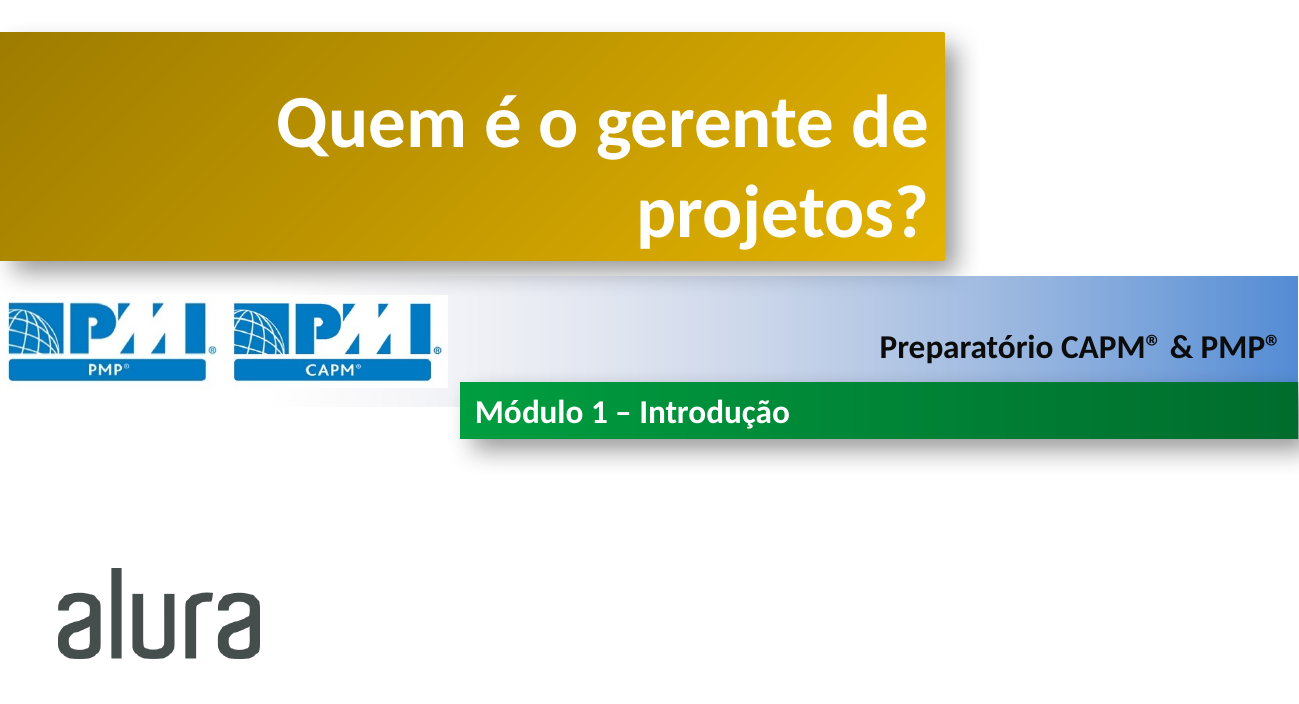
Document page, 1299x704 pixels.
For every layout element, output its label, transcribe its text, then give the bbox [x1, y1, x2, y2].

picture [58, 568, 260, 660]
text_box [270, 374, 1298, 407]
text_box Quem é o gerente de projetos? [0, 32, 945, 261]
text_box Módulo 1 – Introdução [460, 382, 1299, 439]
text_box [0, 294, 449, 390]
text_box Preparatório CAPM® & PMP® [452, 317, 1298, 374]
text_box [270, 276, 1298, 317]
